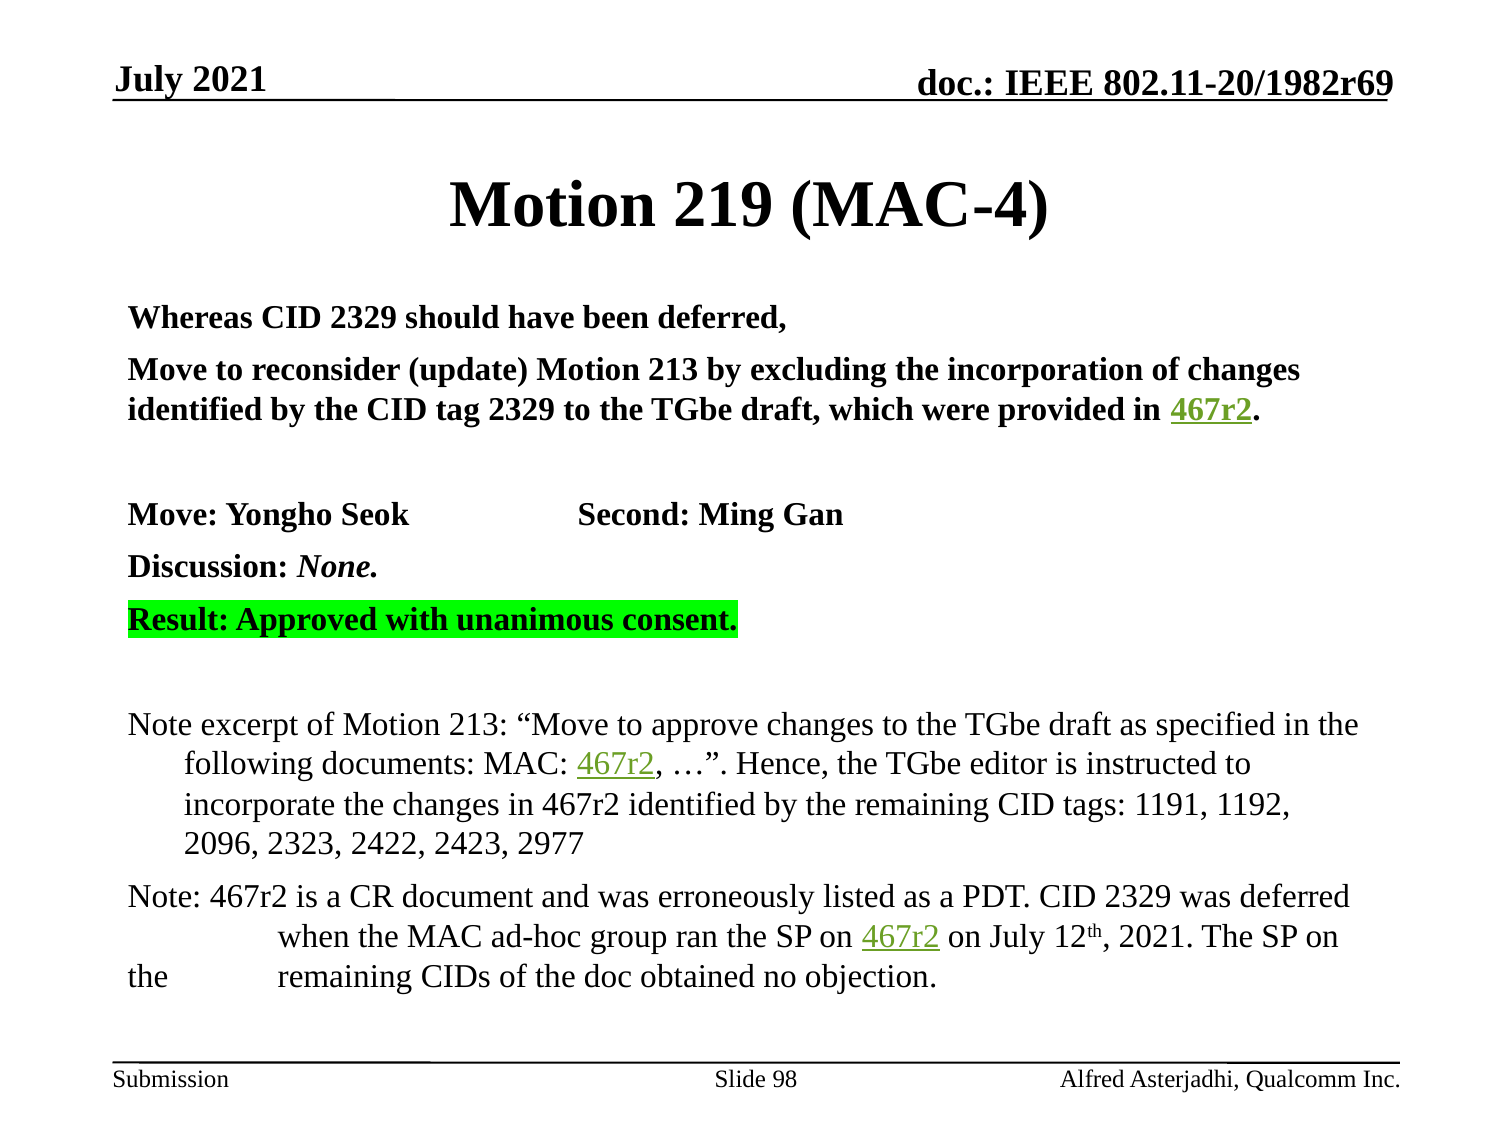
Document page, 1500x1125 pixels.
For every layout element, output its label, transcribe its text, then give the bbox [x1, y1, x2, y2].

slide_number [114, 54, 423, 100]
slide_number Slide 98 [712, 1061, 800, 1123]
footer Alfred Asterjadhi, Qualcomm Inc. [878, 1061, 1402, 1093]
list Whereas CID 2329 should have been deferred, Move to reconsider (update) Motion 213 by excluding the incorporation of changes identified by the CID tag 2329 to the TGbe draft, which were provided in 467r2. Move: Yongho Seok Second: Ming Gan Discussion: None. Result: Approved with unanimous consent. Note excerpt of Motion 213: “Move to approve changes to the TGbe draft as specified in the following documents: MAC: 467r2, …”. Hence, the TGbe editor is instructed to incorporate the changes in 467r2 identified by the remaining CID tags: 1191, 1192, 2096, 2323, 2422, 2423, 2977 Note: 467r2 is a CR document and was erroneously listed as a PDT. CID 2329 was deferred when the MAC ad-hoc group ran the SP on 467r2 on July 12th, 2021. The SP on the remaining CIDs of the doc obtained no objection. [112, 286, 1388, 1063]
title Motion 219 (MAC-4) [112, 112, 1388, 286]
